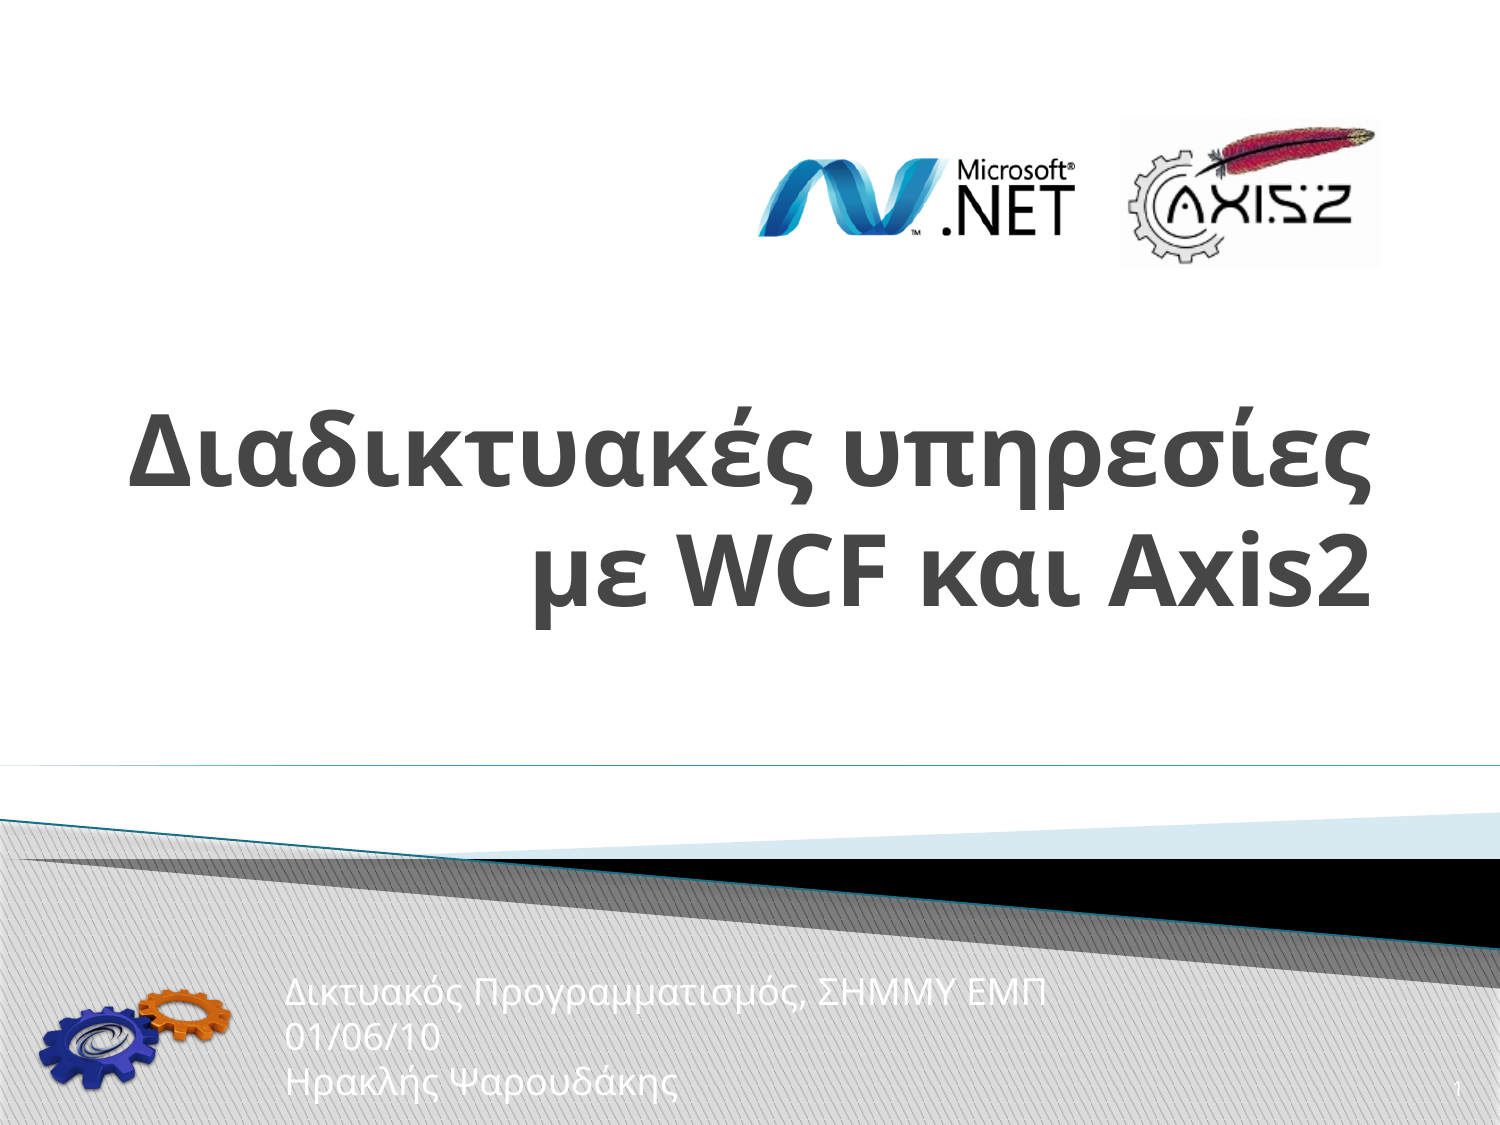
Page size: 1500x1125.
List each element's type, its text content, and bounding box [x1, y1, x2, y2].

picture [5, 859, 1500, 989]
picture [1119, 118, 1381, 269]
picture [749, 148, 1087, 246]
title Διαδικτυακές υπηρεσίες με WCF και Axis2 [112, 333, 1388, 634]
slide_number 1 [1418, 1051, 1479, 1112]
picture [34, 937, 235, 1125]
text_box Δικτυακός Προγραμματισμός, ΣΗΜΜΥ ΕΜΠ 01/06/10 Ηρακλής Ψαρουδάκης [269, 960, 1418, 1111]
